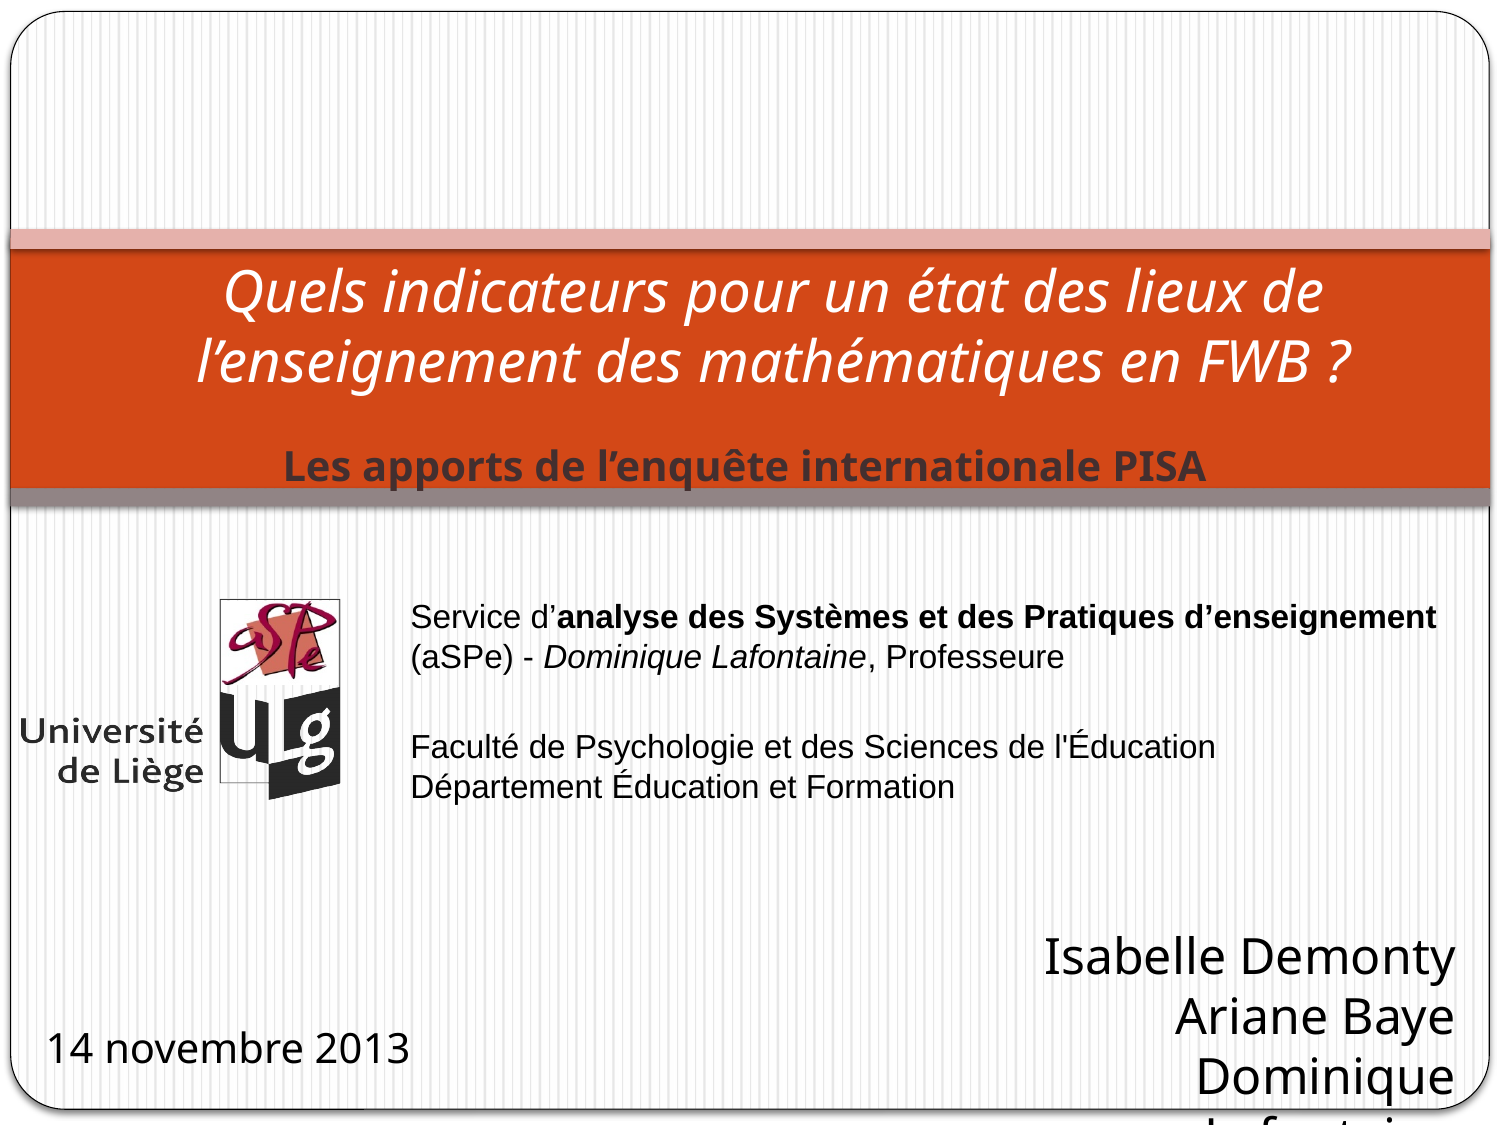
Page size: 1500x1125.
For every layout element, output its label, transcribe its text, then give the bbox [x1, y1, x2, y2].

text_box 14 novembre 2013 [30, 1014, 672, 1080]
text_box Service d’analyse des Systèmes et des Pratiques d’enseignement (aSPe) - Dominique Lafontaine, Professeure Faculté de Psychologie et des Sciences de l'Éducation Département Éducation et Formation [395, 587, 1500, 858]
text_box Isabelle Demonty Ariane Baye Dominique Lafontaine [927, 916, 1471, 1125]
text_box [21, 598, 341, 800]
subtitle Les apports de l’enquête internationale PISA [219, 495, 1270, 518]
title Quels indicateurs pour un état des lieux de l’enseignement des mathématiques en FWB ? [123, 160, 1424, 495]
